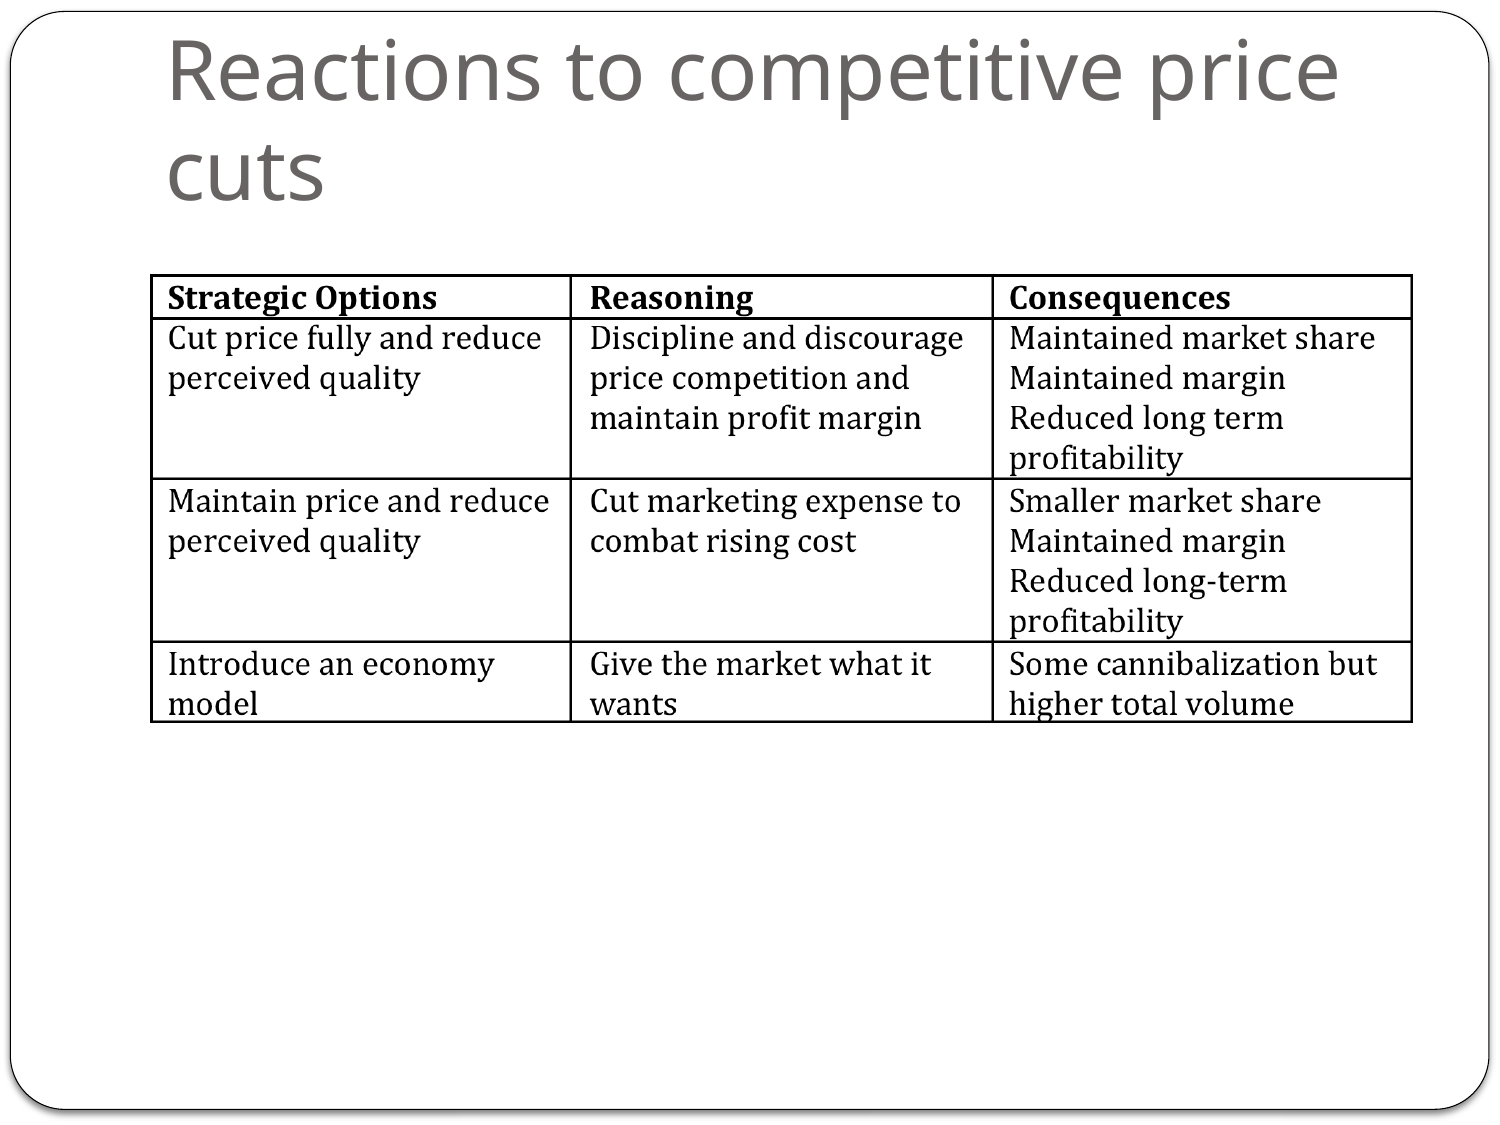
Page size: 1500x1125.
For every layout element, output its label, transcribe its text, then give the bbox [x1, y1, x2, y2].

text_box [149, 274, 1414, 763]
title Reactions to competitive price cuts [149, 44, 1426, 233]
